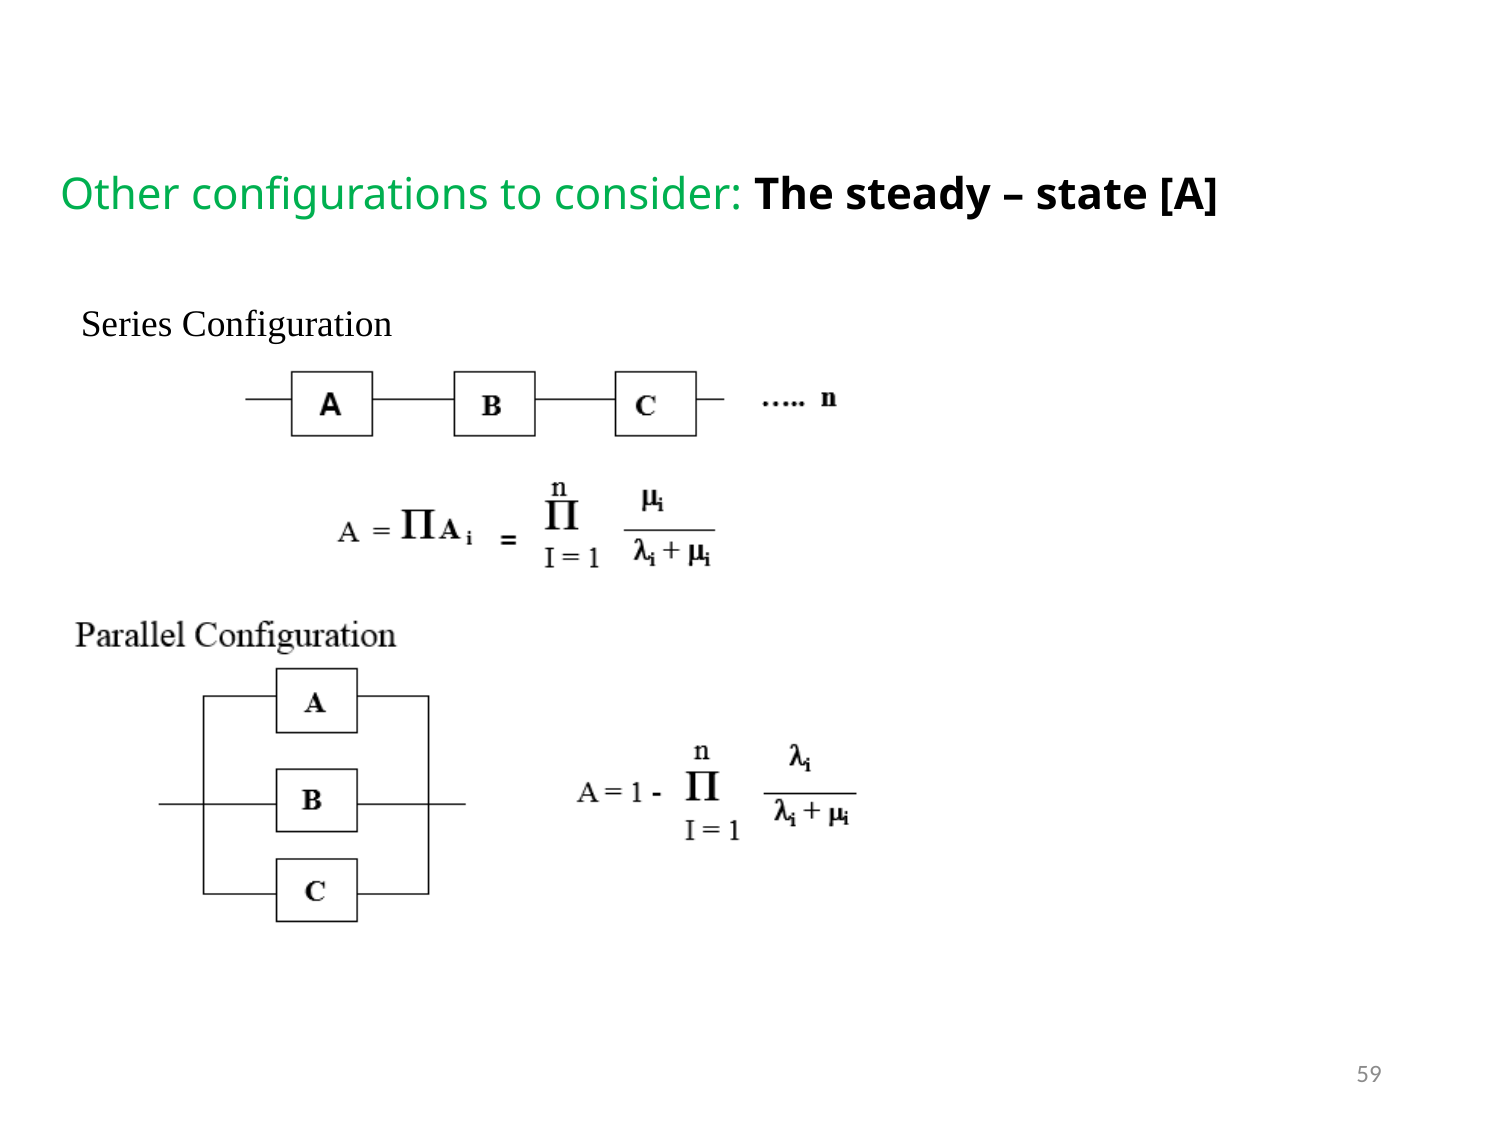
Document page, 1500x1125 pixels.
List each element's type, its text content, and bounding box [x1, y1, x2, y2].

picture [44, 347, 878, 927]
title Other configurations to consider: The steady – state [A] [45, 159, 1466, 231]
list Series Configuration [65, 296, 1413, 889]
slide_number 59 [1059, 1042, 1397, 1103]
